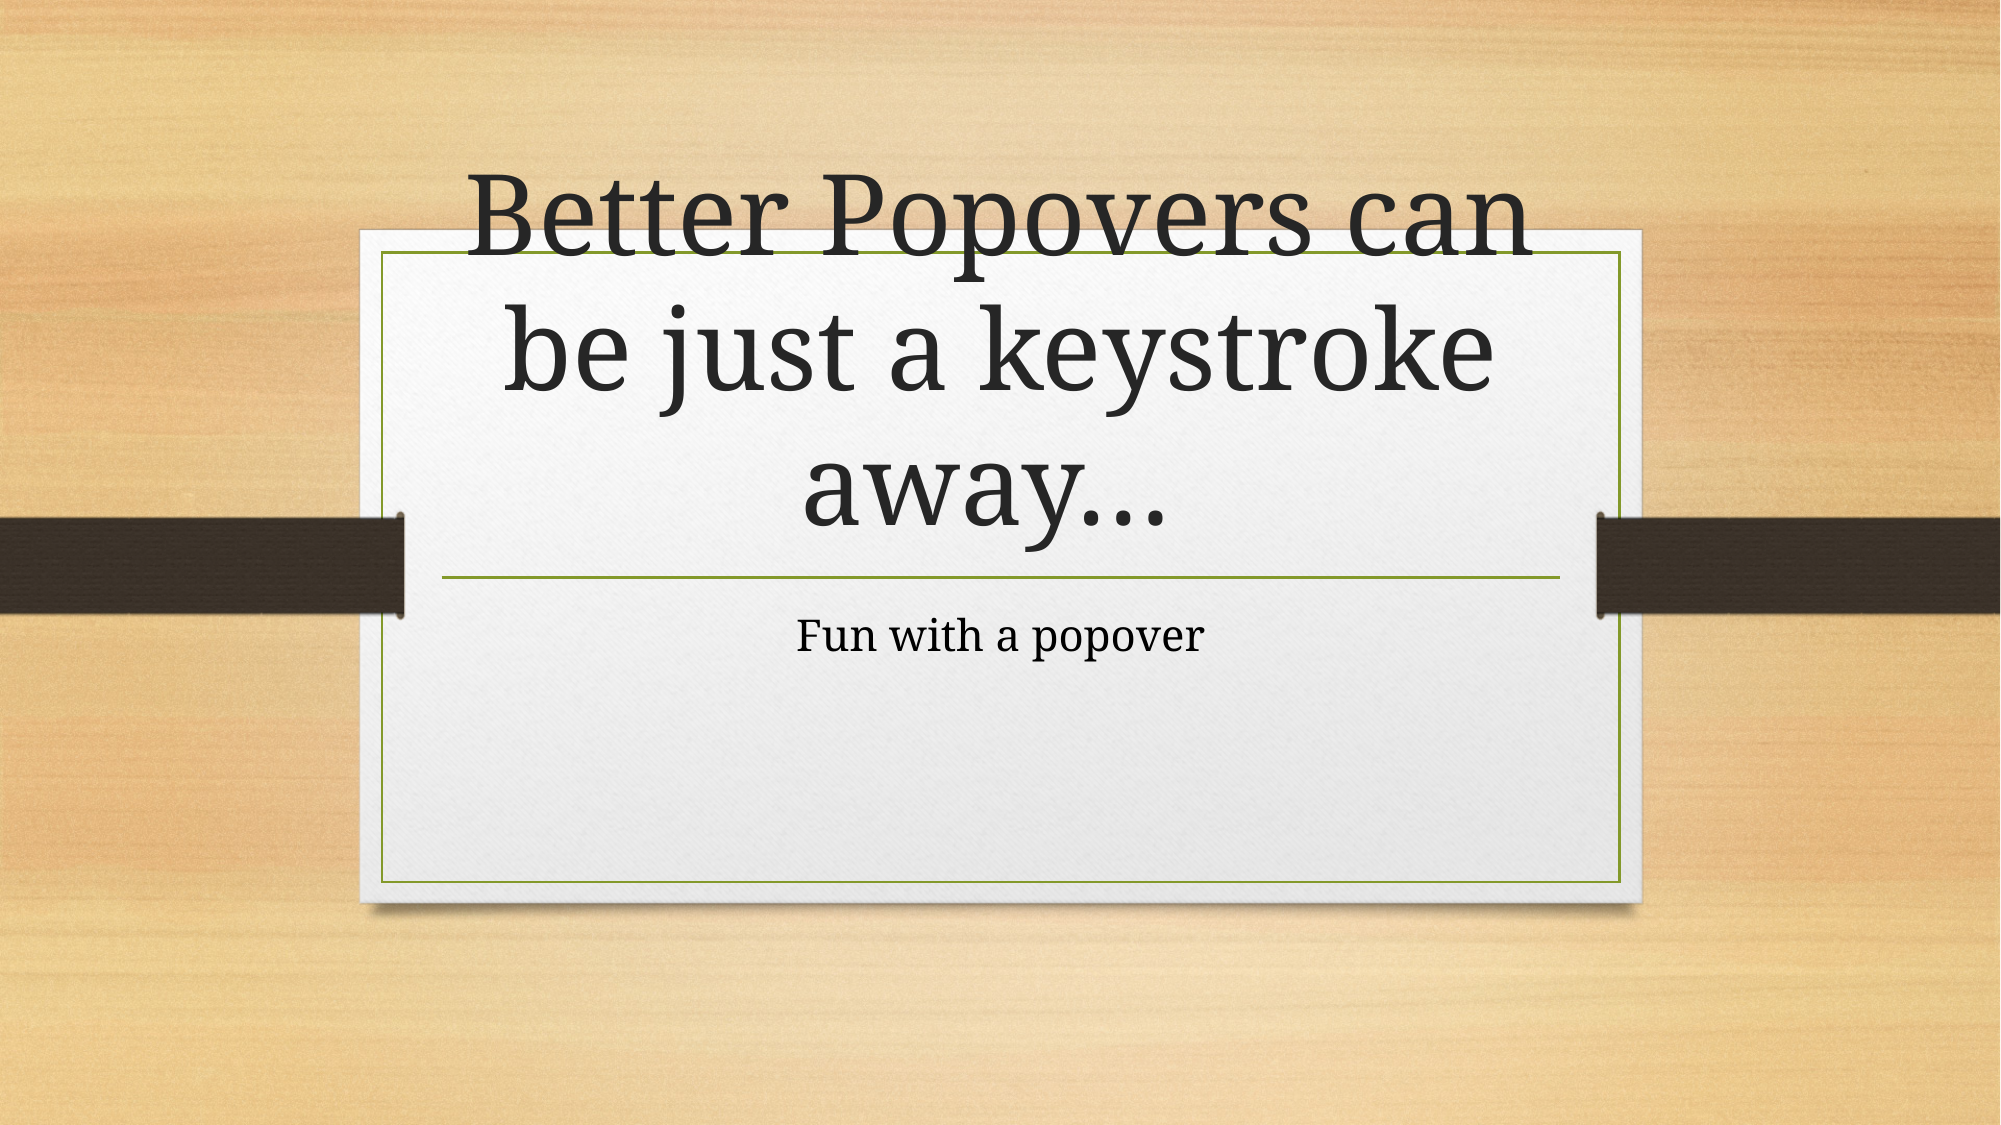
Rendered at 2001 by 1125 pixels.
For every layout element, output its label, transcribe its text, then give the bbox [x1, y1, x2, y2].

subtitle Fun with a popover [441, 600, 1560, 817]
title Better Popovers can be just a keystroke away… [441, 306, 1560, 556]
picture [0, 0, 2001, 1125]
